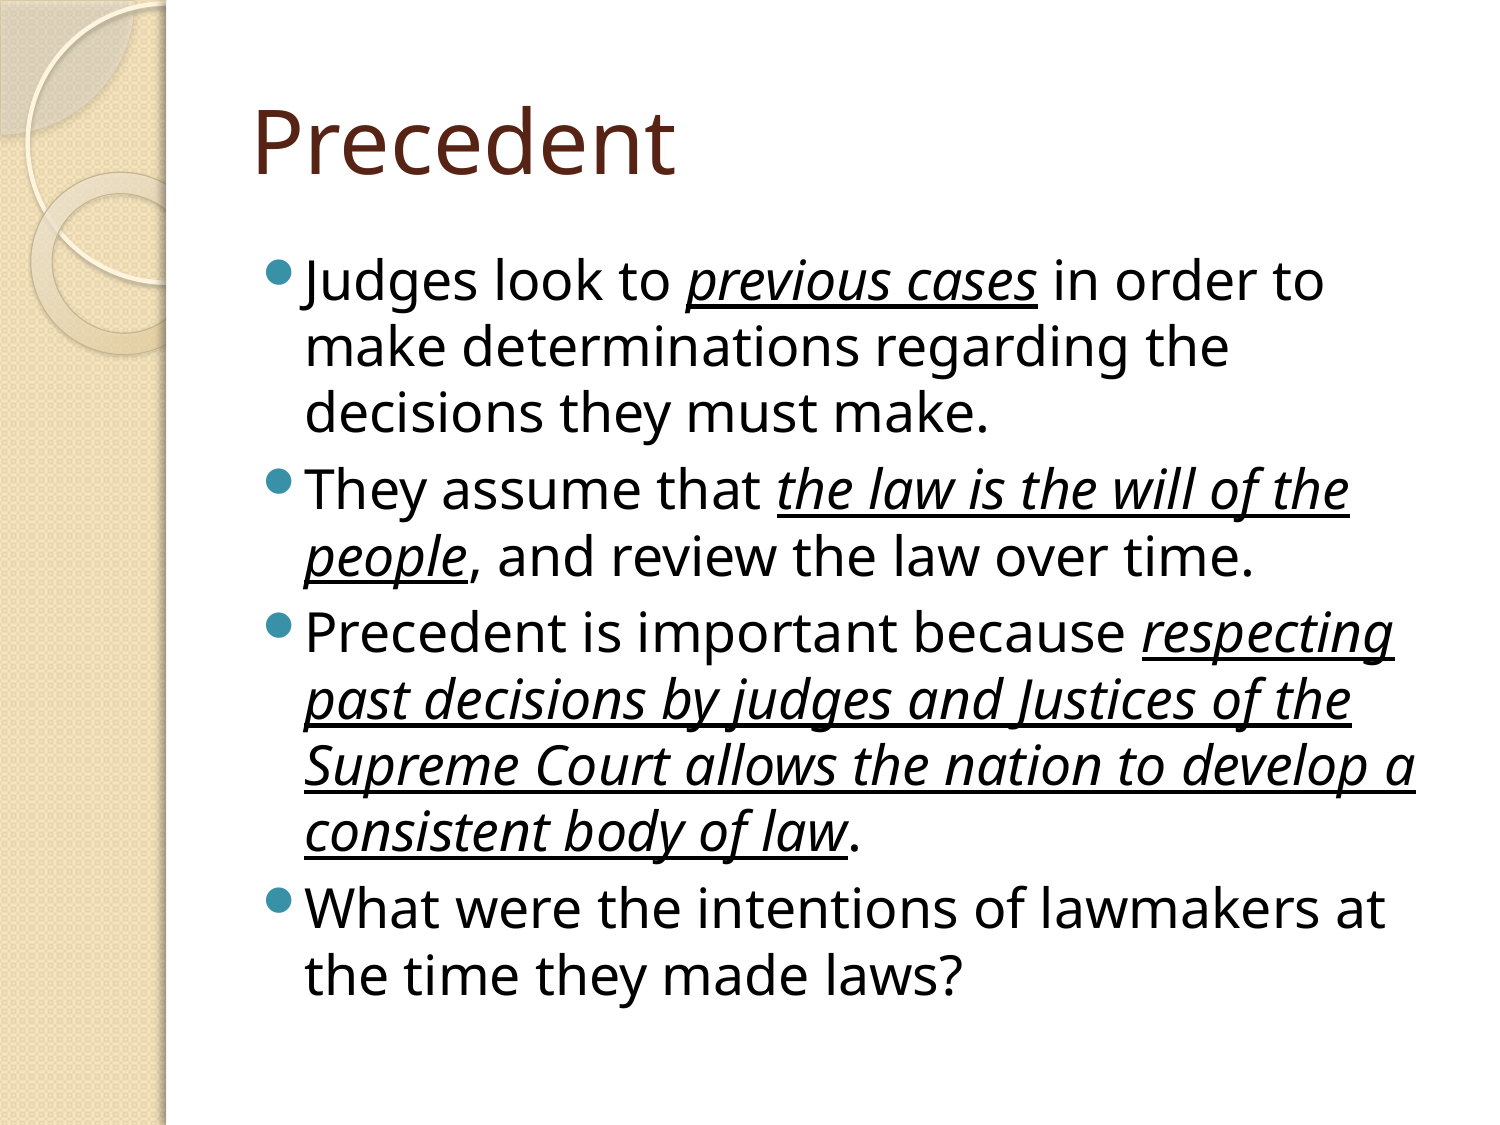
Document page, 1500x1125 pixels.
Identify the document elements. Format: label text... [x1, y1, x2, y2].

title Precedent [235, 45, 1466, 233]
list Judges look to previous cases in order to make determinations regarding the decisions they must make. They assume that the law is the will of the people, and review the law over time. Precedent is important because respecting past decisions by judges and Justices of the Supreme Court allows the nation to develop a consistent body of law. What were the intentions of lawmakers at the time they made laws? [235, 237, 1466, 1025]
